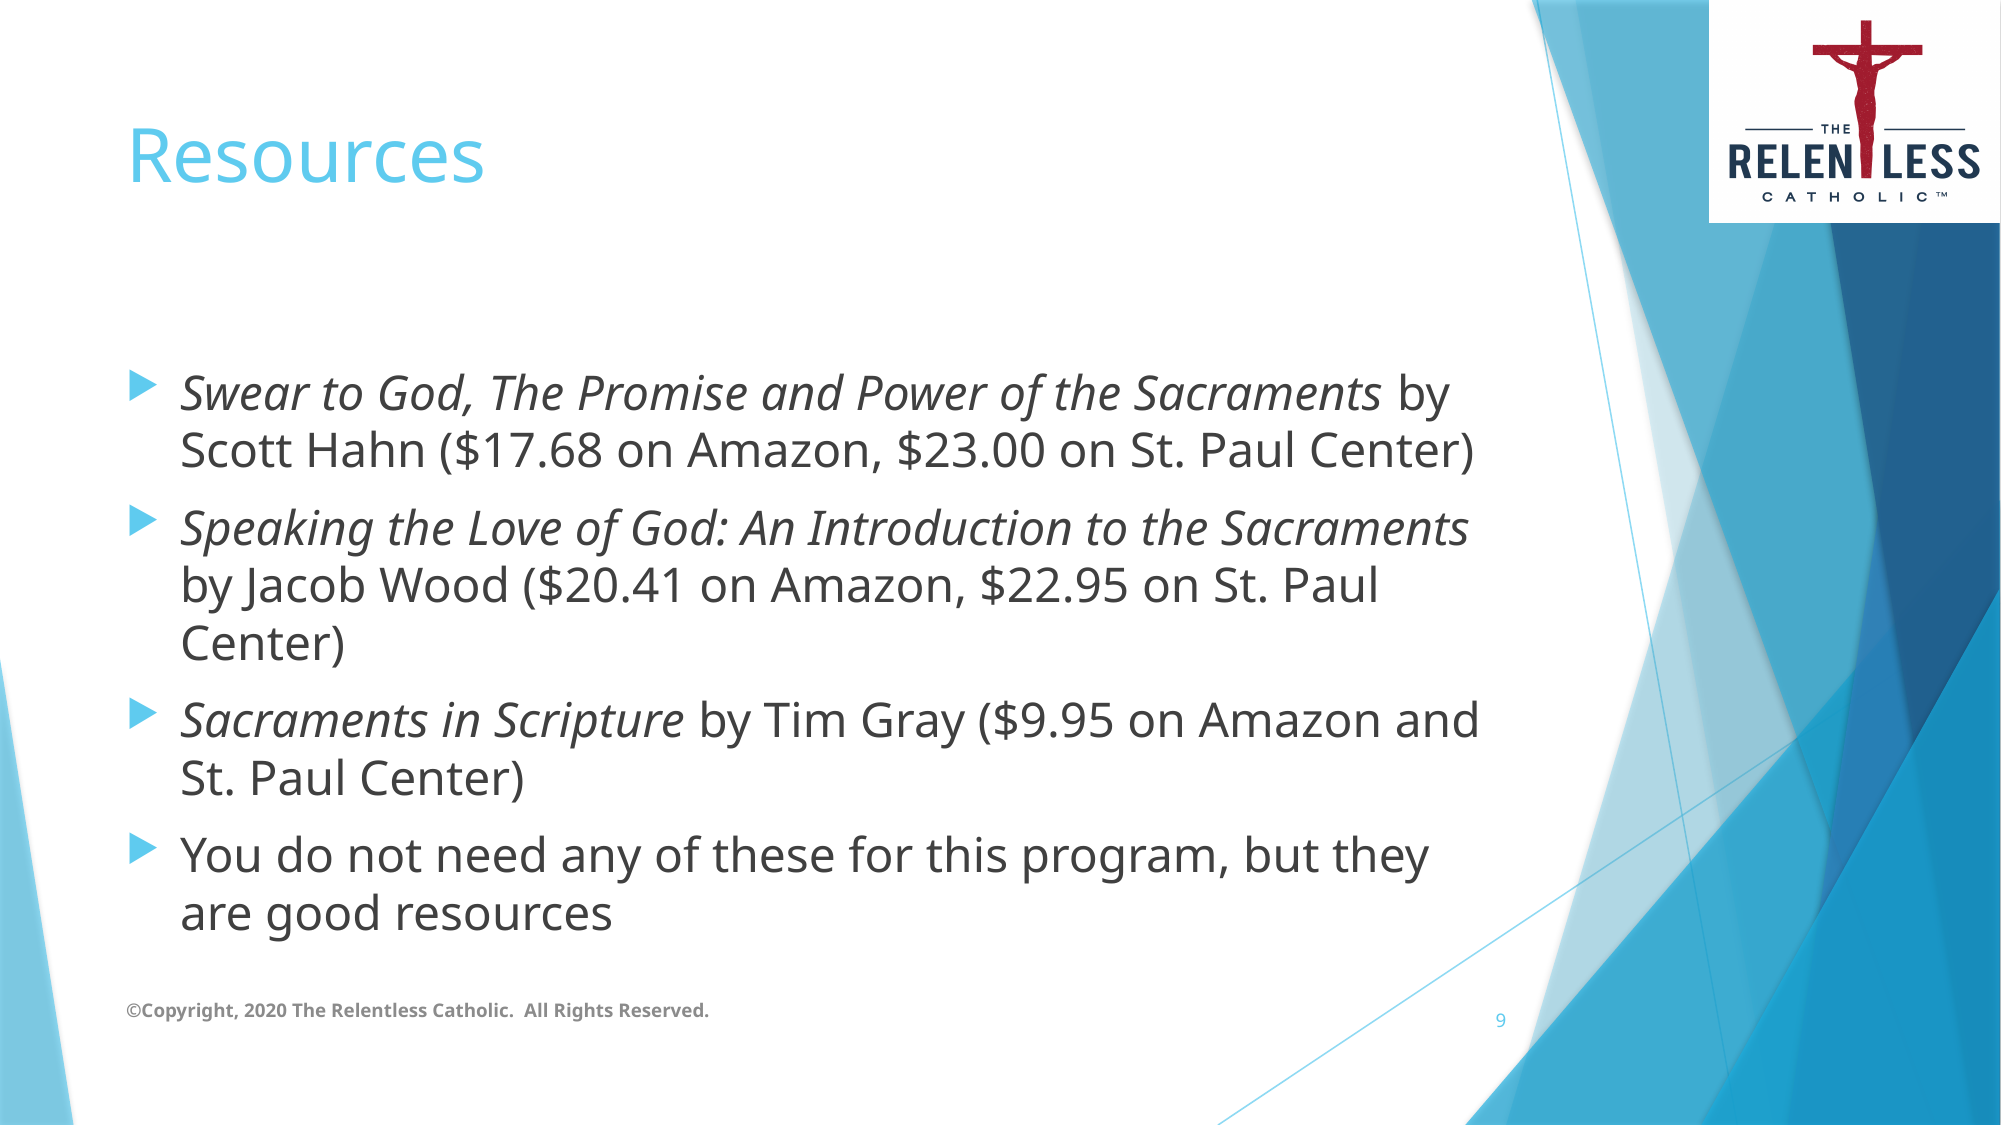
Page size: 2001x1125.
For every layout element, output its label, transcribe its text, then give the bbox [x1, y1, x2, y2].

list Swear to God, The Promise and Power of the Sacraments by Scott Hahn ($17.68 on Amazon, $23.00 on St. Paul Center) Speaking the Love of God: An Introduction to the Sacraments by Jacob Wood ($20.41 on Amazon, $22.95 on St. Paul Center) Sacraments in Scripture by Tim Gray ($9.95 on Amazon and St. Paul Center) You do not need any of these for this program, but they are good resources [111, 354, 1522, 992]
title Resources [111, 99, 1522, 317]
slide_number 9 [1409, 991, 1522, 1051]
footer ©Copyright, 2020 The Relentless Catholic. All Rights Reserved. [111, 991, 1145, 1051]
picture [1709, 0, 2000, 223]
